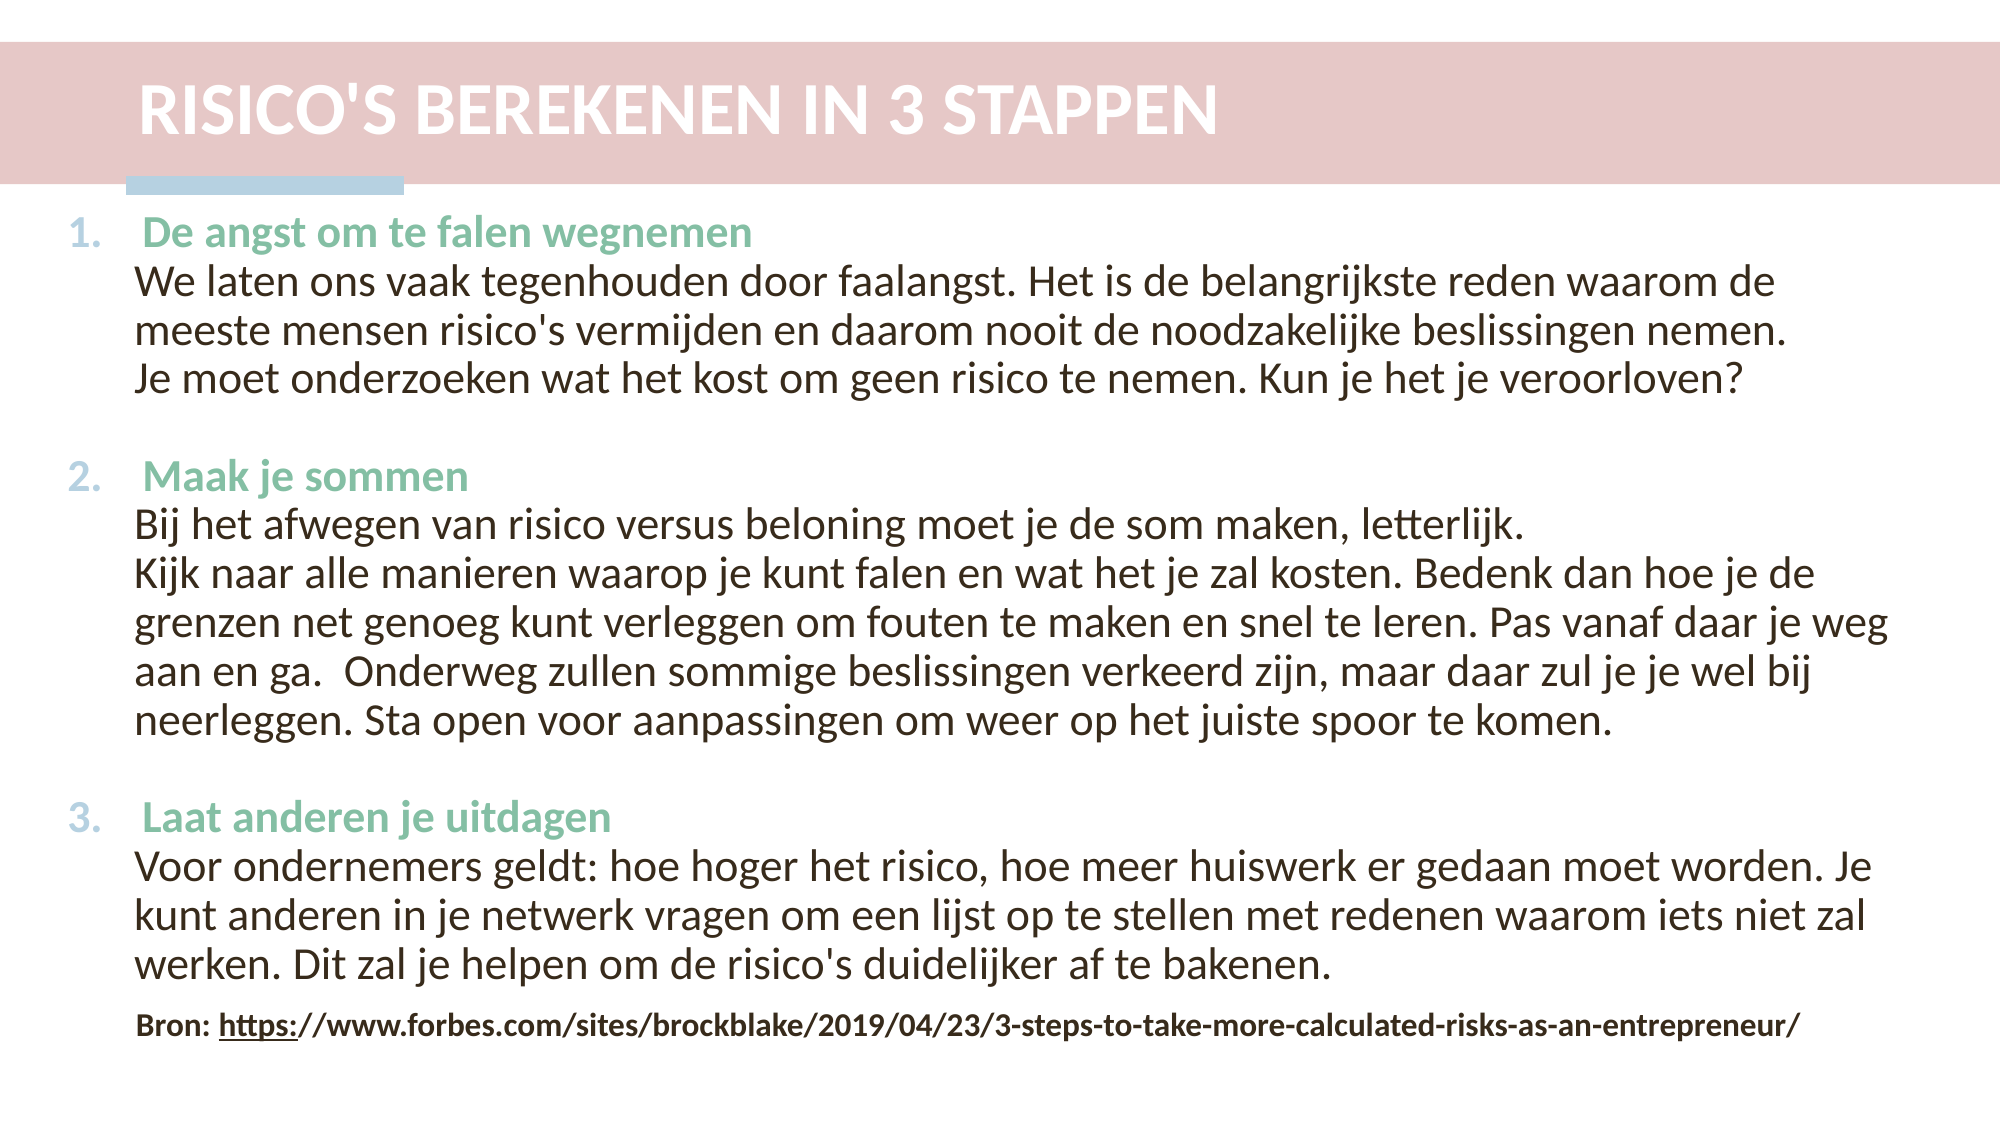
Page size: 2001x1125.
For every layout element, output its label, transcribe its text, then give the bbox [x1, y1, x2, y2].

text_box Bron: https://www.forbes.com/sites/brockblake/2019/04/23/3-steps-to-take-more-calculated-risks-as-an-entrepreneur/ [121, 1003, 1915, 1051]
list RISICO'S BEREKENEN IN 3 STAPPEN [123, 51, 1913, 151]
list De angst om te falen wegnemen We laten ons vaak tegenhouden door faalangst. Het is de belangrijkste reden waarom de meeste mensen risico's vermijden en daarom nooit de noodzakelijke beslissingen nemen. Je moet onderzoeken wat het kost om geen risico te nemen. Kun je het je veroorloven? Maak je sommen Bij het afwegen van risico versus beloning moet je de som maken, letterlijk. Kijk naar alle manieren waarop je kunt falen en wat het je zal kosten. Bedenk dan hoe je de grenzen net genoeg kunt verleggen om fouten te maken en snel te leren. Pas vanaf daar je weg aan en ga. Onderweg zullen sommige beslissingen verkeerd zijn, maar daar zul je je wel bij neerleggen. Sta open voor aanpassingen om weer op het juiste spoor te komen. Laat anderen je uitdagen Voor ondernemers geldt: hoe hoger het risico, hoe meer huiswerk er gedaan moet worden. Je kunt anderen in je netwerk vragen om een lijst op te stellen met redenen waarom iets niet zal werken. Dit zal je helpen om de risico's duidelijker af te bakenen. [52, 151, 1936, 928]
